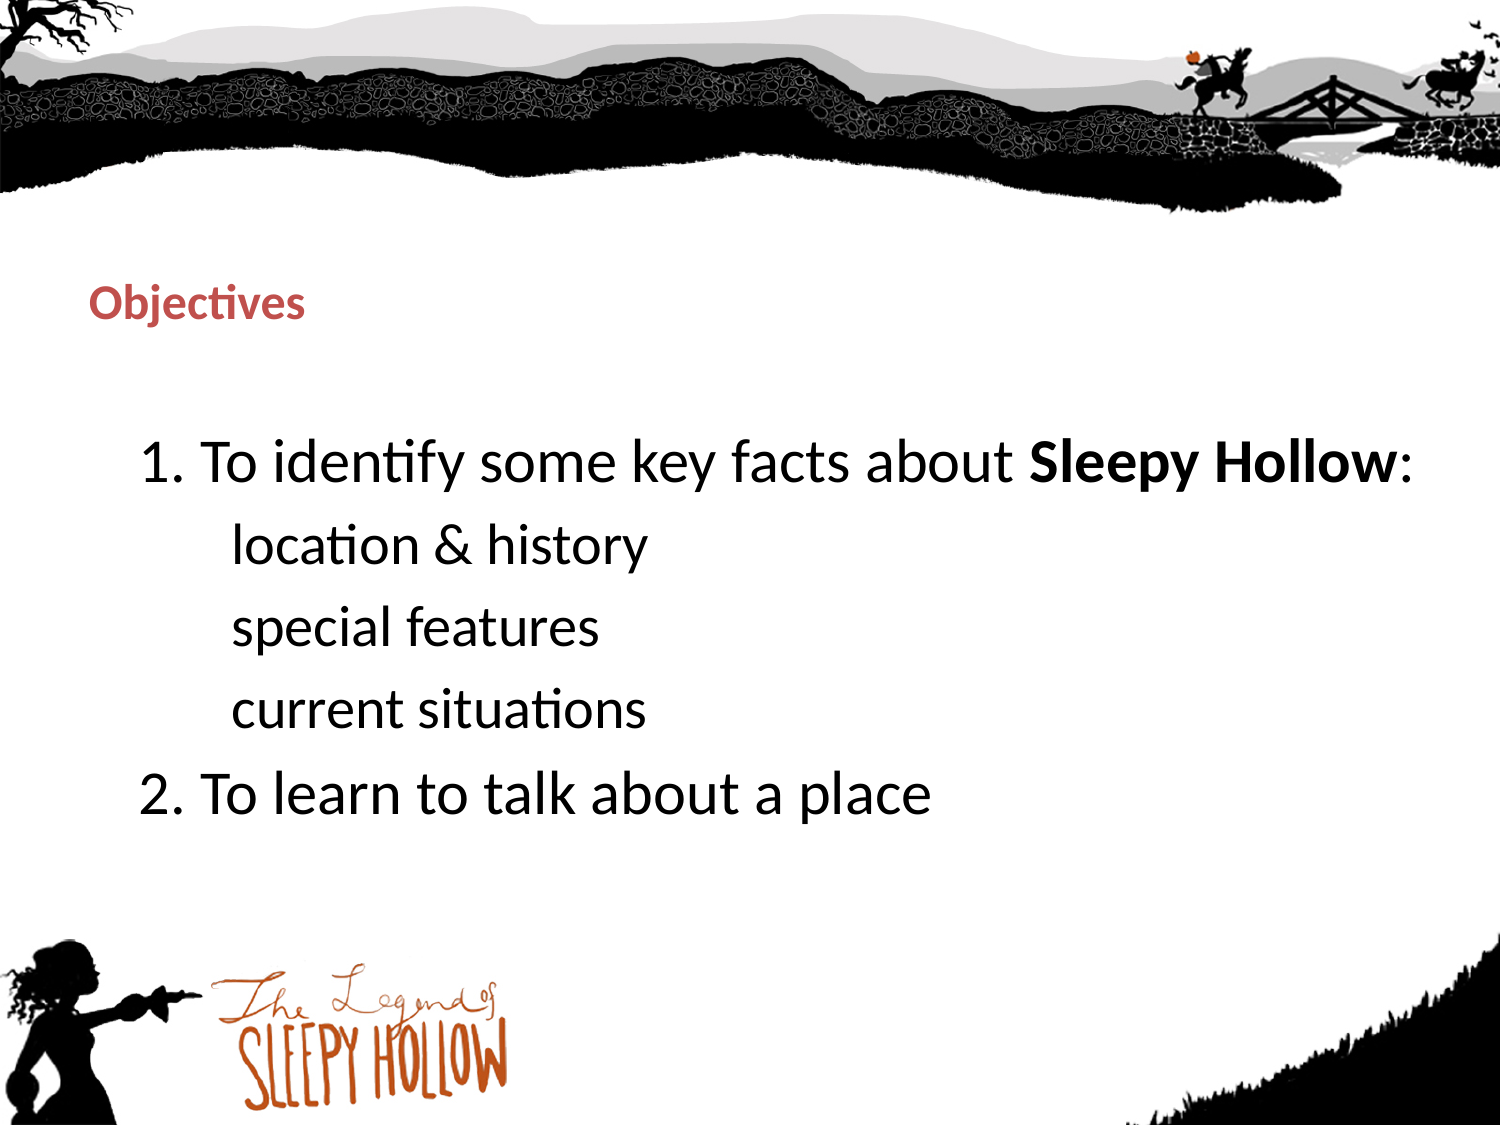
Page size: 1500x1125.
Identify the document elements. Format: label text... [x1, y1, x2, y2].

picture [0, 0, 1500, 1125]
list 1. To identify some key facts about Sleepy Hollow: location & history special features current situations 2. To learn to talk about a place [123, 411, 1452, 939]
title Objectives [73, 261, 1424, 338]
